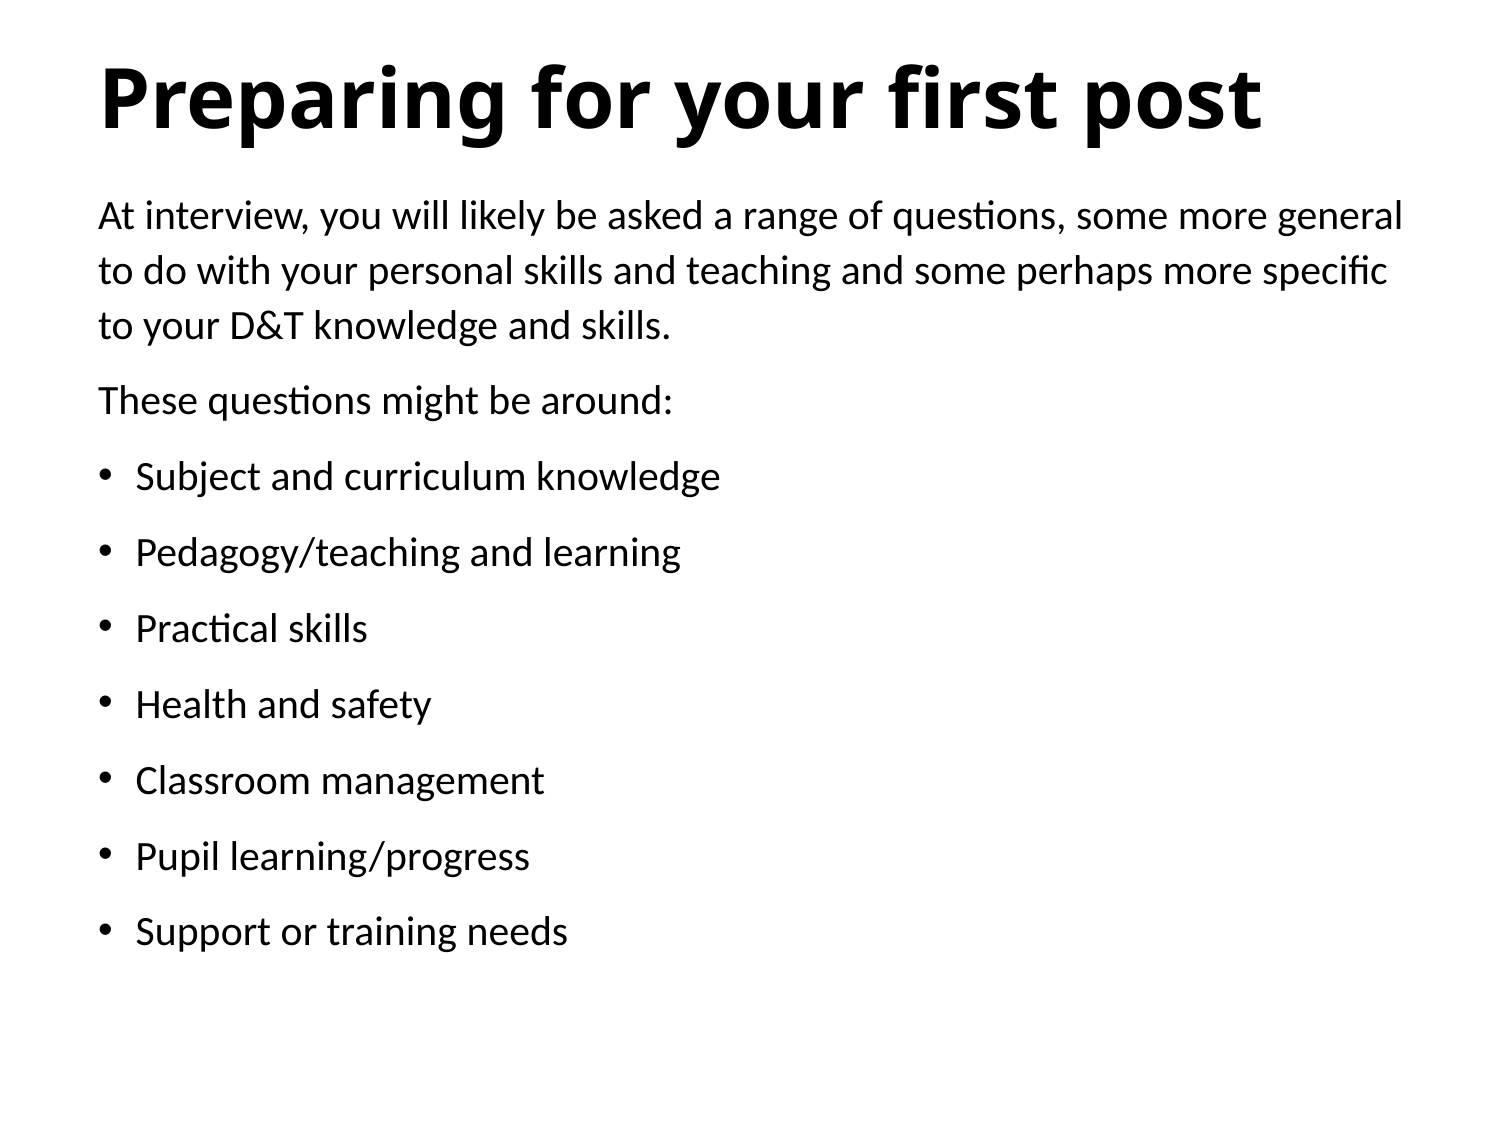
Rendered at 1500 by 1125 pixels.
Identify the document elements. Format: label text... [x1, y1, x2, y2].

list At interview, you will likely be asked a range of questions, some more general to do with your personal skills and teaching and some perhaps more specific to your D&T knowledge and skills. These questions might be around: Subject and curriculum knowledge Pedagogy/teaching and learning Practical skills Health and safety Classroom management Pupil learning/progress Support or training needs [83, 175, 1440, 995]
title Preparing for your first post [83, 27, 1377, 175]
